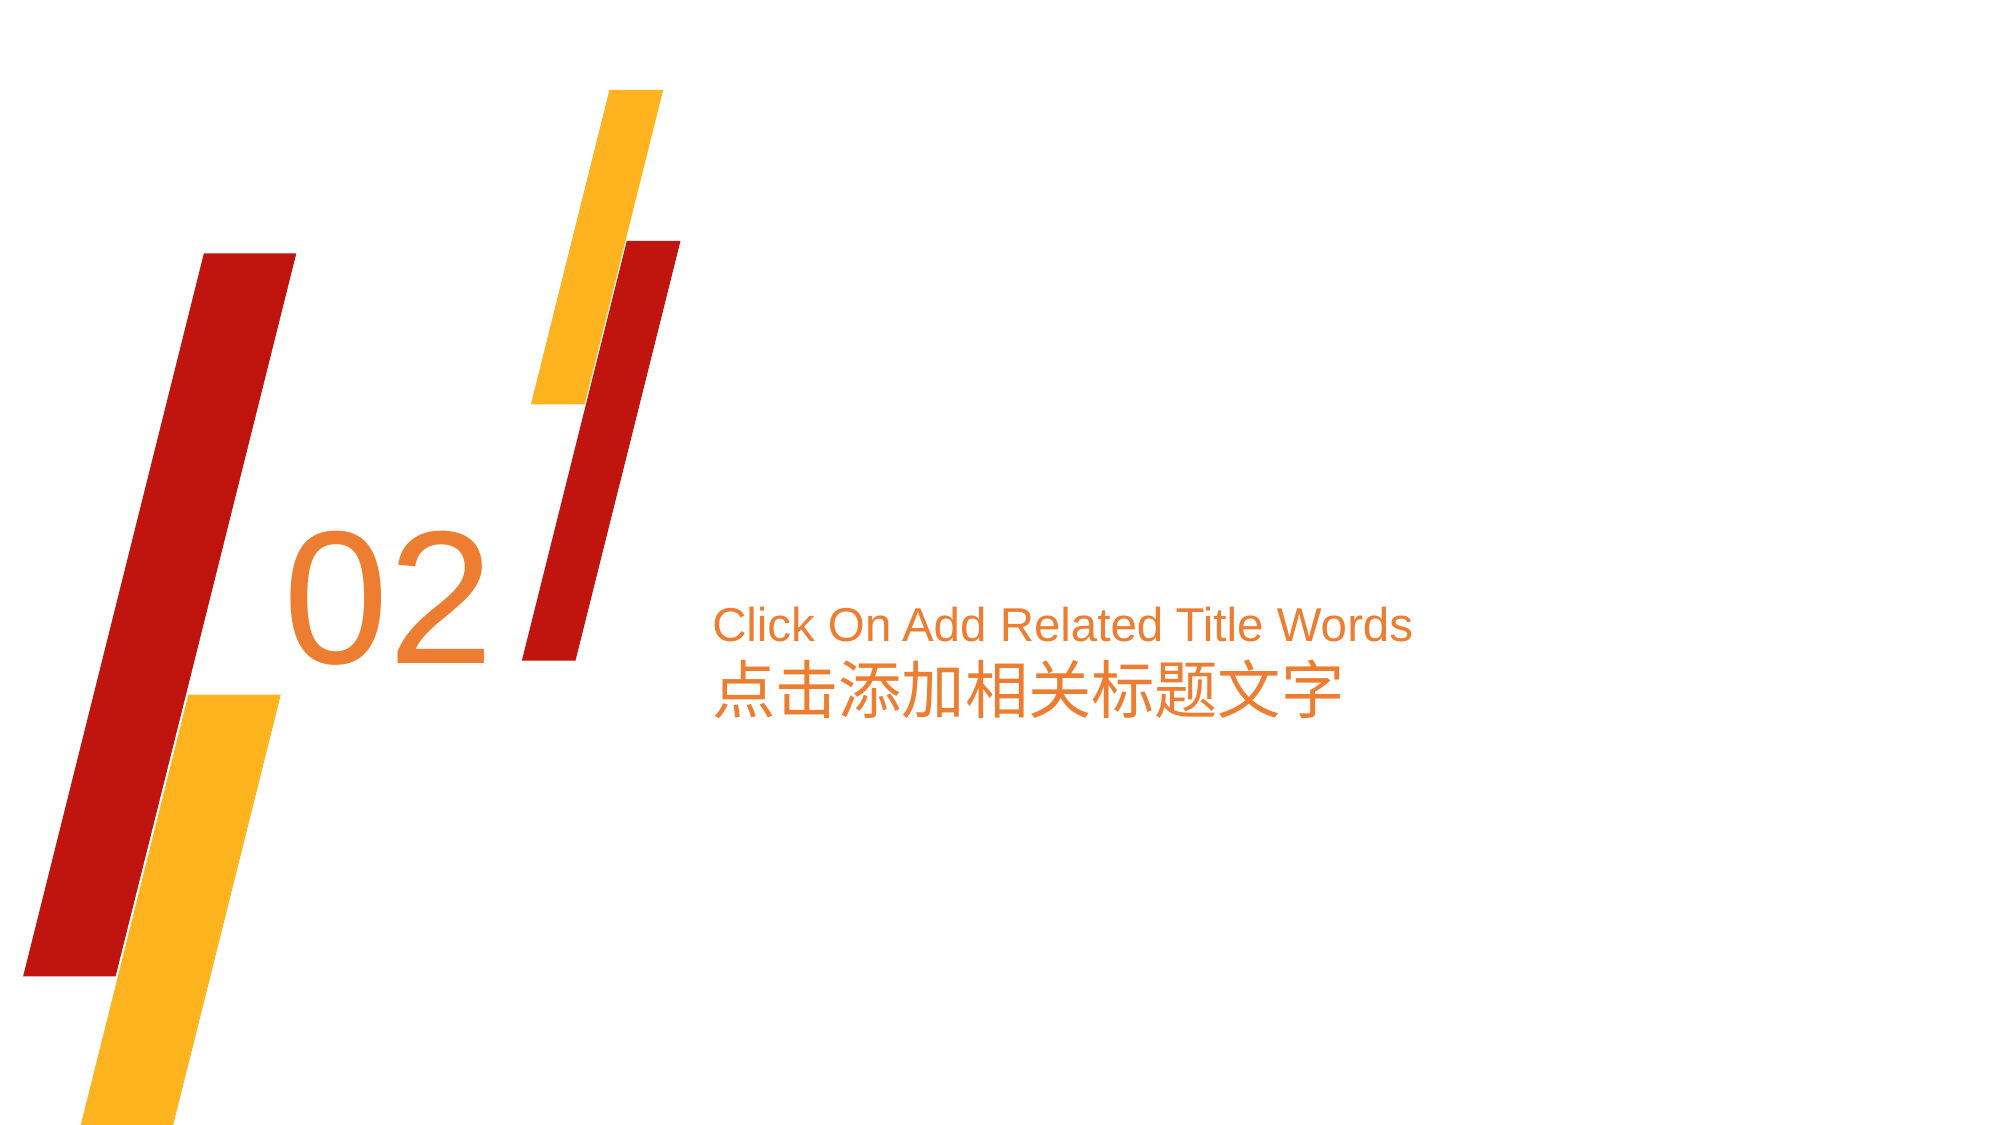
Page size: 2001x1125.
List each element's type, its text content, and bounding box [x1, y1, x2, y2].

text_box [21, 252, 298, 978]
text_box [520, 239, 682, 662]
text_box 02 [245, 467, 533, 710]
text_box Click On Add Related Title Words 点击添加相关标题文字 [697, 586, 1501, 734]
text_box [529, 88, 665, 406]
text_box [79, 693, 283, 1125]
